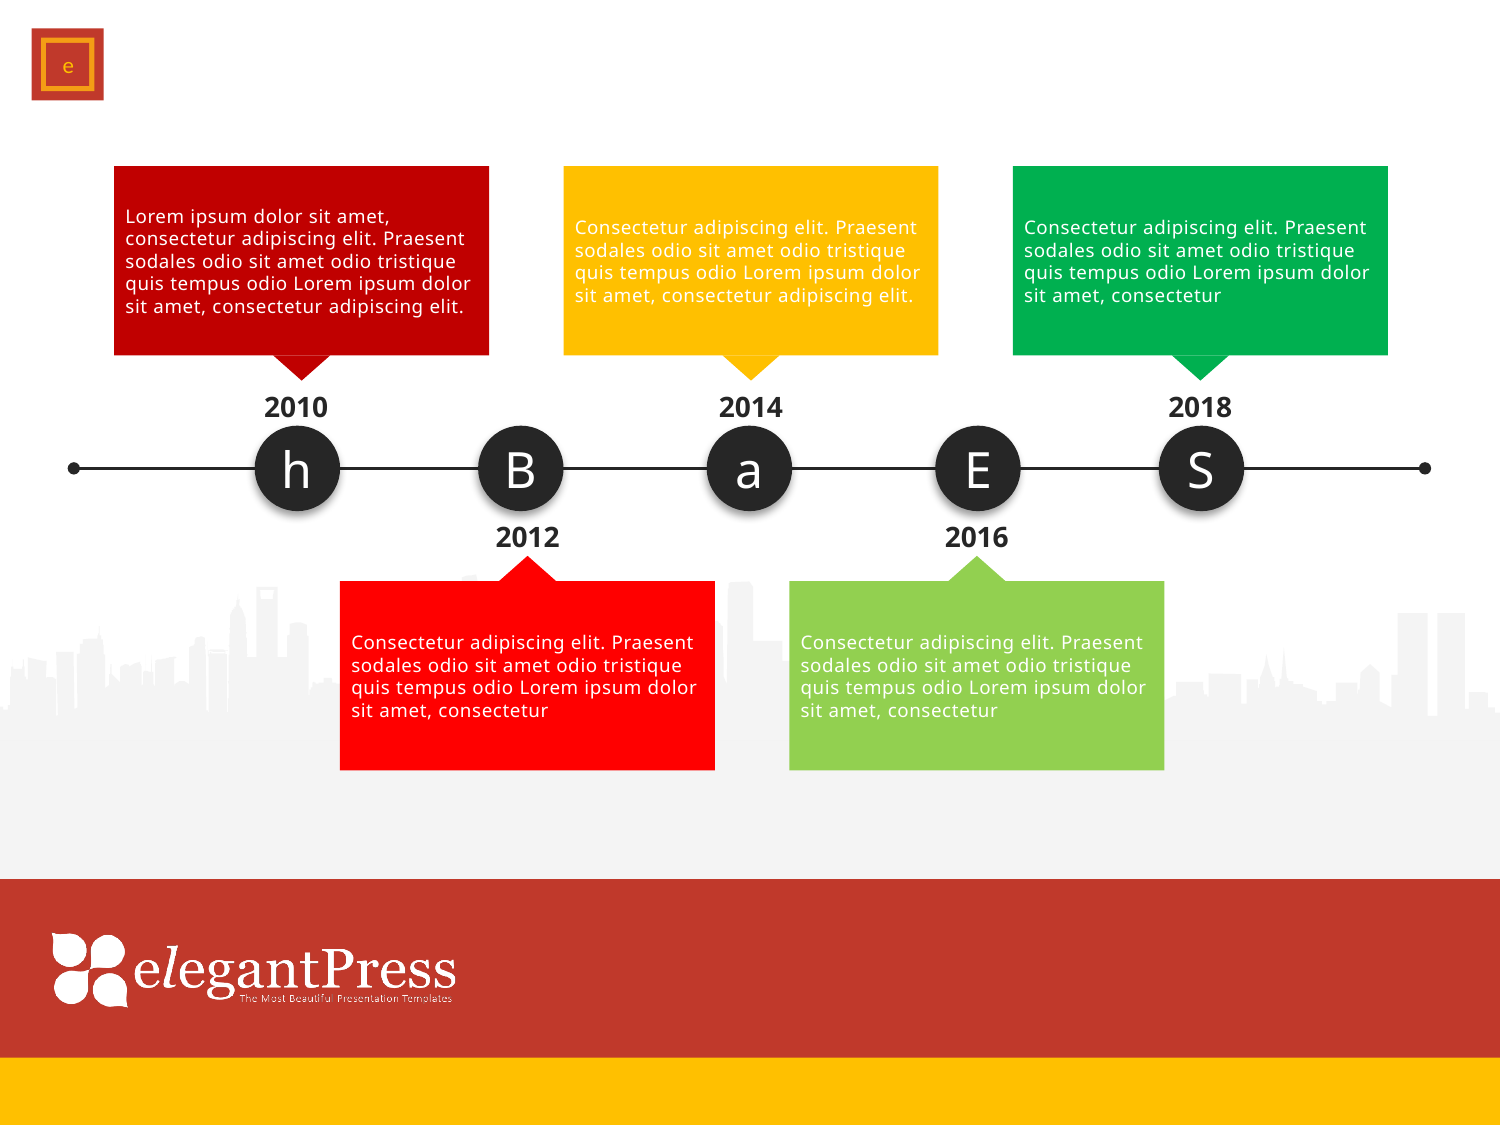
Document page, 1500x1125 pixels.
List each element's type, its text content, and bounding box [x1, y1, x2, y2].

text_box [1012, 166, 1388, 381]
text_box 2016 [933, 513, 1020, 555]
text_box 2014 [707, 383, 795, 429]
text_box 2010 [252, 383, 340, 429]
text_box S [1157, 429, 1246, 468]
text_box 2012 [484, 513, 571, 555]
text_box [563, 166, 939, 381]
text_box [789, 555, 1165, 771]
picture [43, 924, 460, 1018]
text_box S [1157, 469, 1246, 513]
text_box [114, 166, 490, 381]
text_box h [253, 429, 342, 468]
text_box E [934, 469, 1022, 513]
text_box B [477, 424, 565, 468]
text_box B [477, 469, 565, 513]
text_box E [934, 424, 1022, 468]
text_box h [253, 469, 342, 513]
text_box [339, 555, 715, 771]
text_box a [705, 429, 794, 468]
text_box a [705, 469, 794, 513]
text_box 2018 [1157, 383, 1244, 429]
